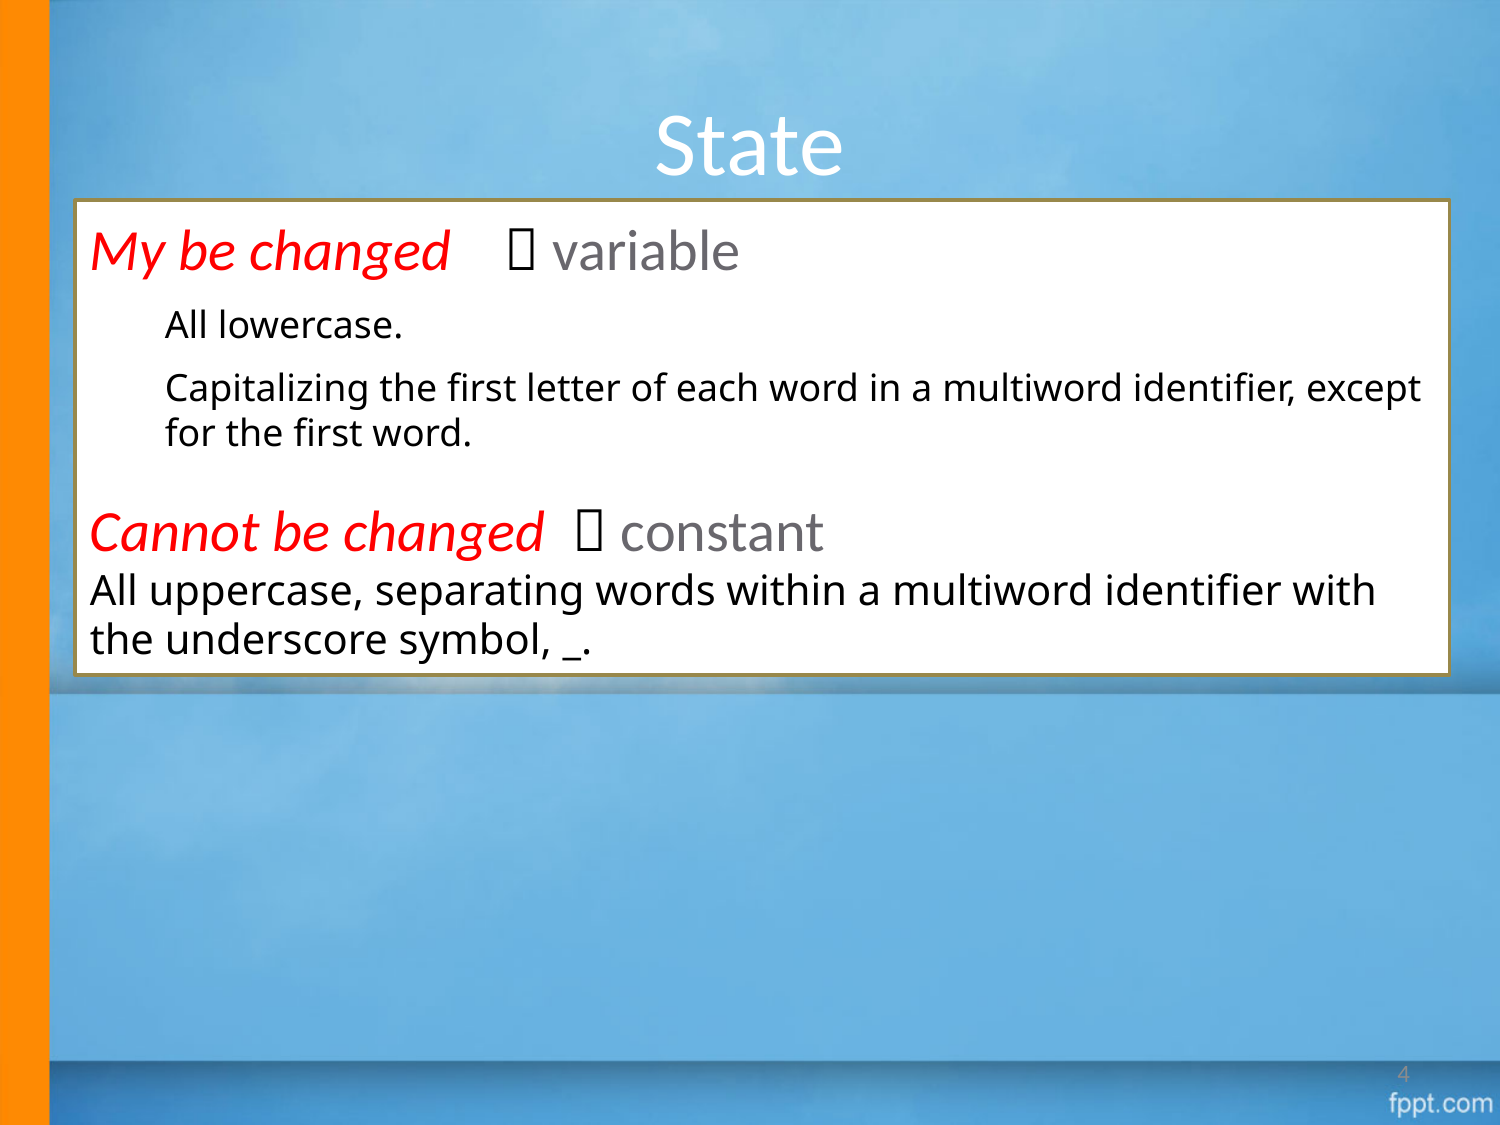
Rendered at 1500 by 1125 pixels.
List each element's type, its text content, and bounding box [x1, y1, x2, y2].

picture [0, 0, 1500, 1125]
title State [75, 45, 1425, 198]
slide_number 4 [1074, 1042, 1425, 1103]
text_box My be changed  variable All lowercase. Capitalizing the first letter of each word in a multiword identifier, except for the first word. Cannot be changed  constant All uppercase, separating words within a multiword identifier with the underscore symbol, _. [73, 198, 1451, 677]
